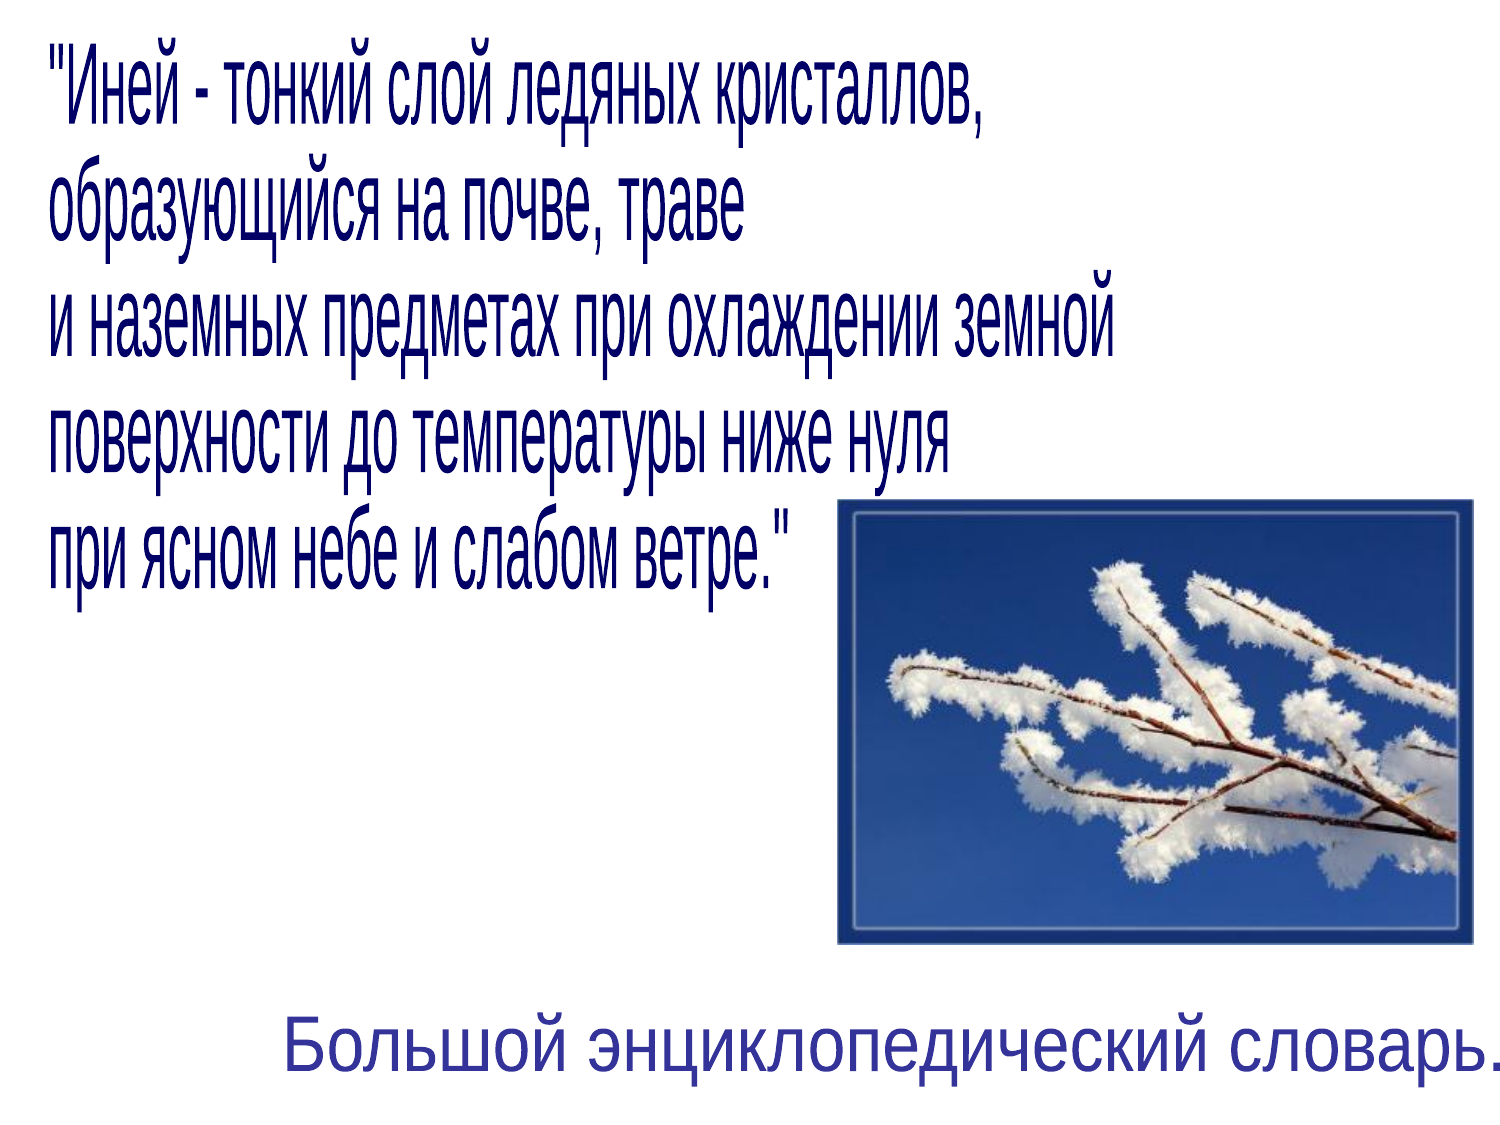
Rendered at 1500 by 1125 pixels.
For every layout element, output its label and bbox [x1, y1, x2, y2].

picture [837, 499, 1474, 945]
